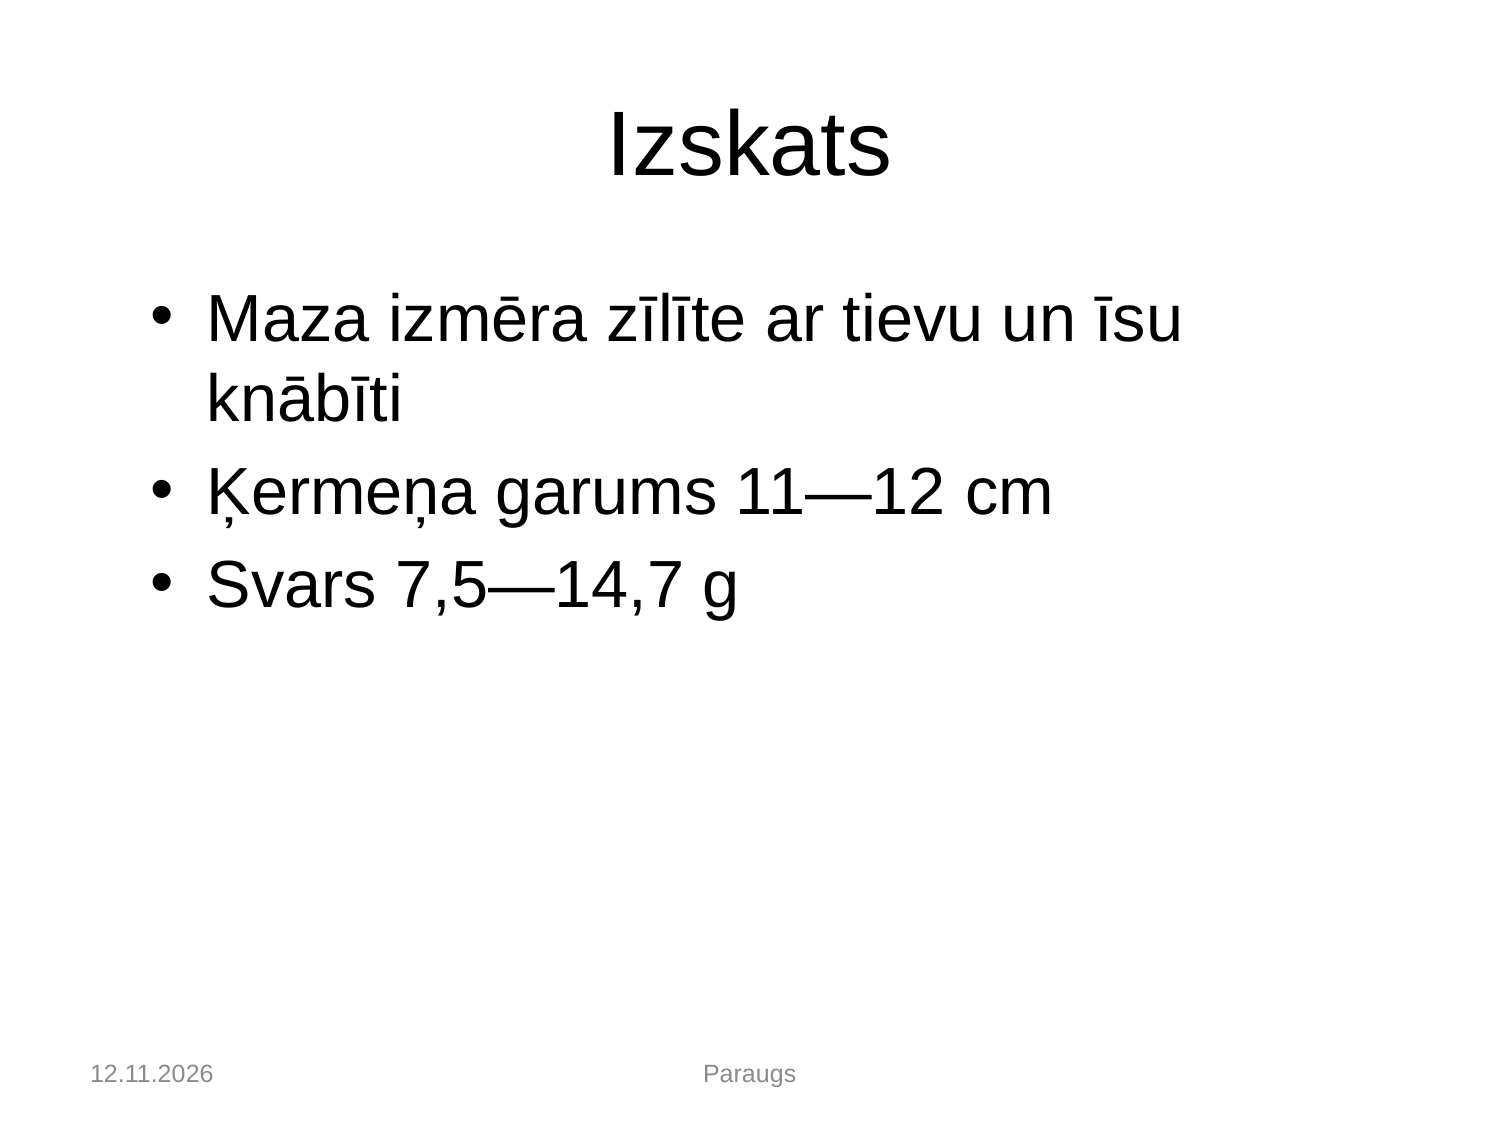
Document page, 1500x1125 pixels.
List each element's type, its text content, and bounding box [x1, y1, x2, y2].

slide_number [75, 1042, 425, 1103]
footer Paraugs [512, 1042, 988, 1103]
title Izskats [74, 44, 1426, 233]
list Maza izmēra zīlīte ar tievu un īsu knābīti Ķermeņa garums 11—12 сm Svars 7,5—14,7 g [135, 266, 1377, 658]
